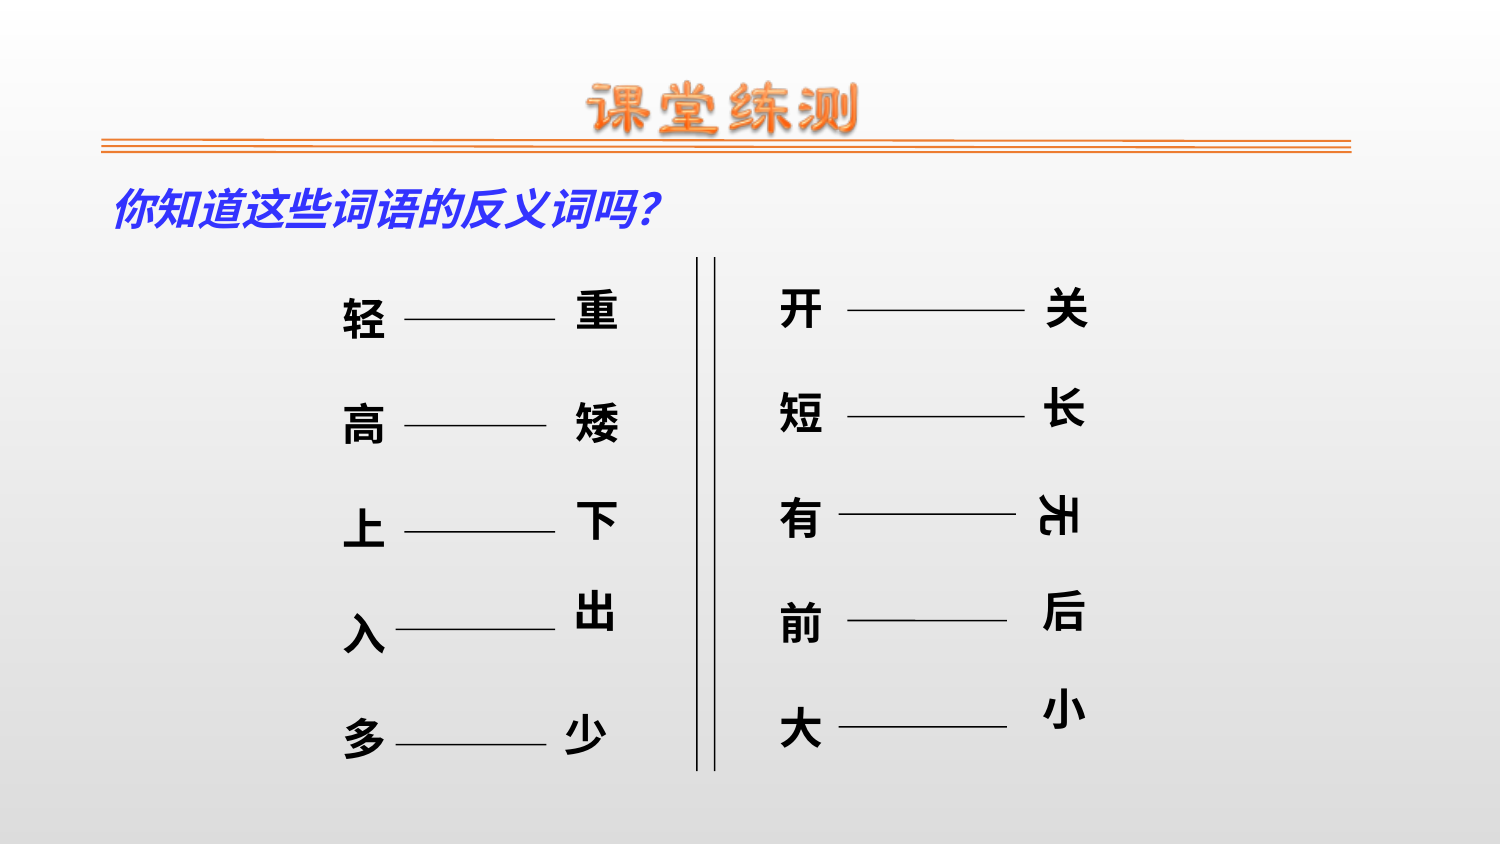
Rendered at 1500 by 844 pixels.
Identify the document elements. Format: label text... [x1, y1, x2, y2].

text_box 长 [1031, 374, 1098, 439]
text_box 后 [1031, 578, 1098, 643]
text_box 矮 [564, 390, 631, 454]
text_box 开 短 有 前 大 [768, 275, 835, 759]
text_box 你知道这些词语的反义词吗？ [98, 176, 691, 240]
picture [536, 153, 910, 160]
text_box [101, 139, 1352, 153]
text_box 小 [1031, 676, 1098, 740]
text_box 出 [561, 578, 629, 643]
text_box [865, 311, 888, 322]
picture [536, 43, 910, 139]
text_box 轻 高 上 入 多 [331, 286, 398, 770]
text_box [865, 275, 888, 310]
text_box 关 [1033, 275, 1101, 339]
text_box 重 [564, 277, 631, 342]
text_box 下 [564, 487, 631, 552]
text_box 无 [1022, 487, 1099, 543]
text_box 少 [552, 702, 620, 767]
